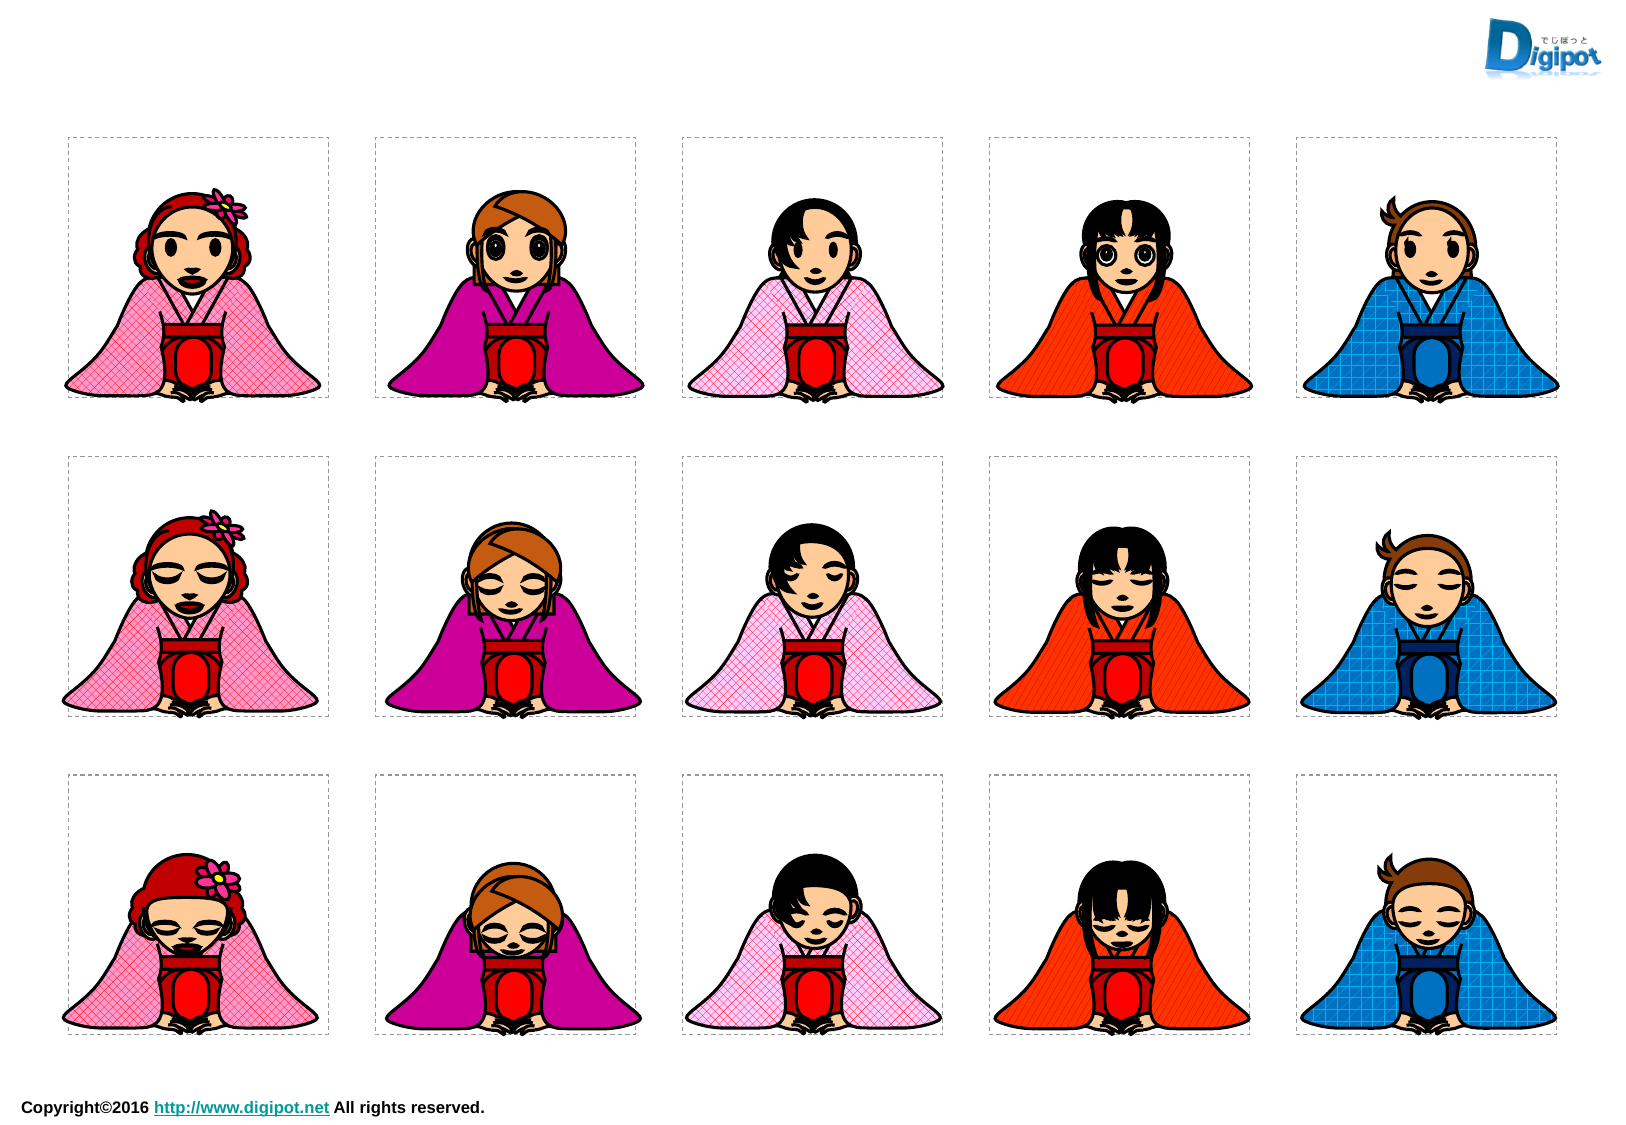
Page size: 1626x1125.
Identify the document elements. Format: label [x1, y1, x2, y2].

text_box [386, 522, 641, 720]
text_box [686, 524, 941, 720]
text_box [386, 863, 641, 1037]
picture [1485, 18, 1602, 82]
text_box [1301, 532, 1556, 721]
text_box [686, 854, 941, 1036]
text_box [994, 861, 1250, 1037]
text_box [1301, 855, 1556, 1036]
text_box [62, 515, 318, 719]
text_box [994, 527, 1250, 720]
text_box [65, 193, 320, 404]
text_box [688, 199, 944, 405]
text_box [1303, 198, 1559, 405]
text_box [997, 201, 1252, 405]
text_box [62, 854, 318, 1036]
text_box [388, 193, 644, 404]
